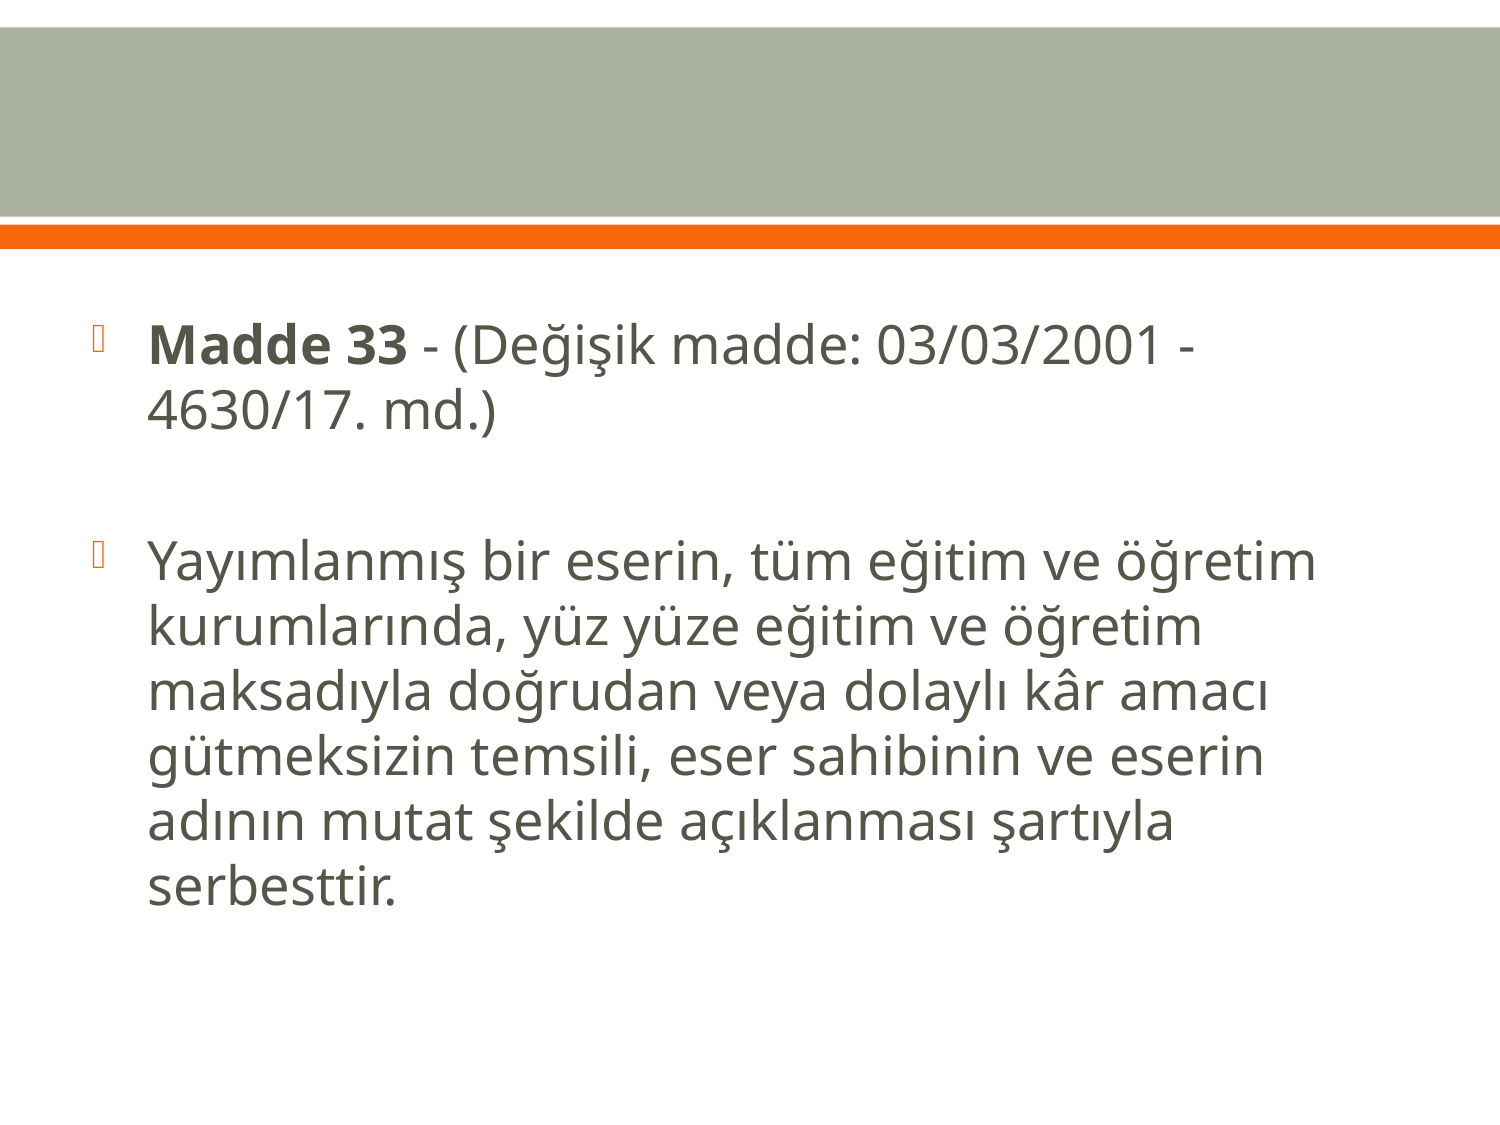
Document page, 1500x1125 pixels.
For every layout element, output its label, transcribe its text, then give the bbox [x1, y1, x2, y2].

list Madde 33 - (Değişik madde: 03/03/2001 - 4630/17. md.) Yayımlanmış bir eserin, tüm eğitim ve öğretim kurumlarında, yüz yüze eğitim ve öğretim maksadıyla doğrudan veya dolaylı kâr amacı gütmeksizin temsili, eser sahibinin ve eserin adının mutat şekilde açıklanması şartıyla serbesttir. [76, 302, 1427, 894]
